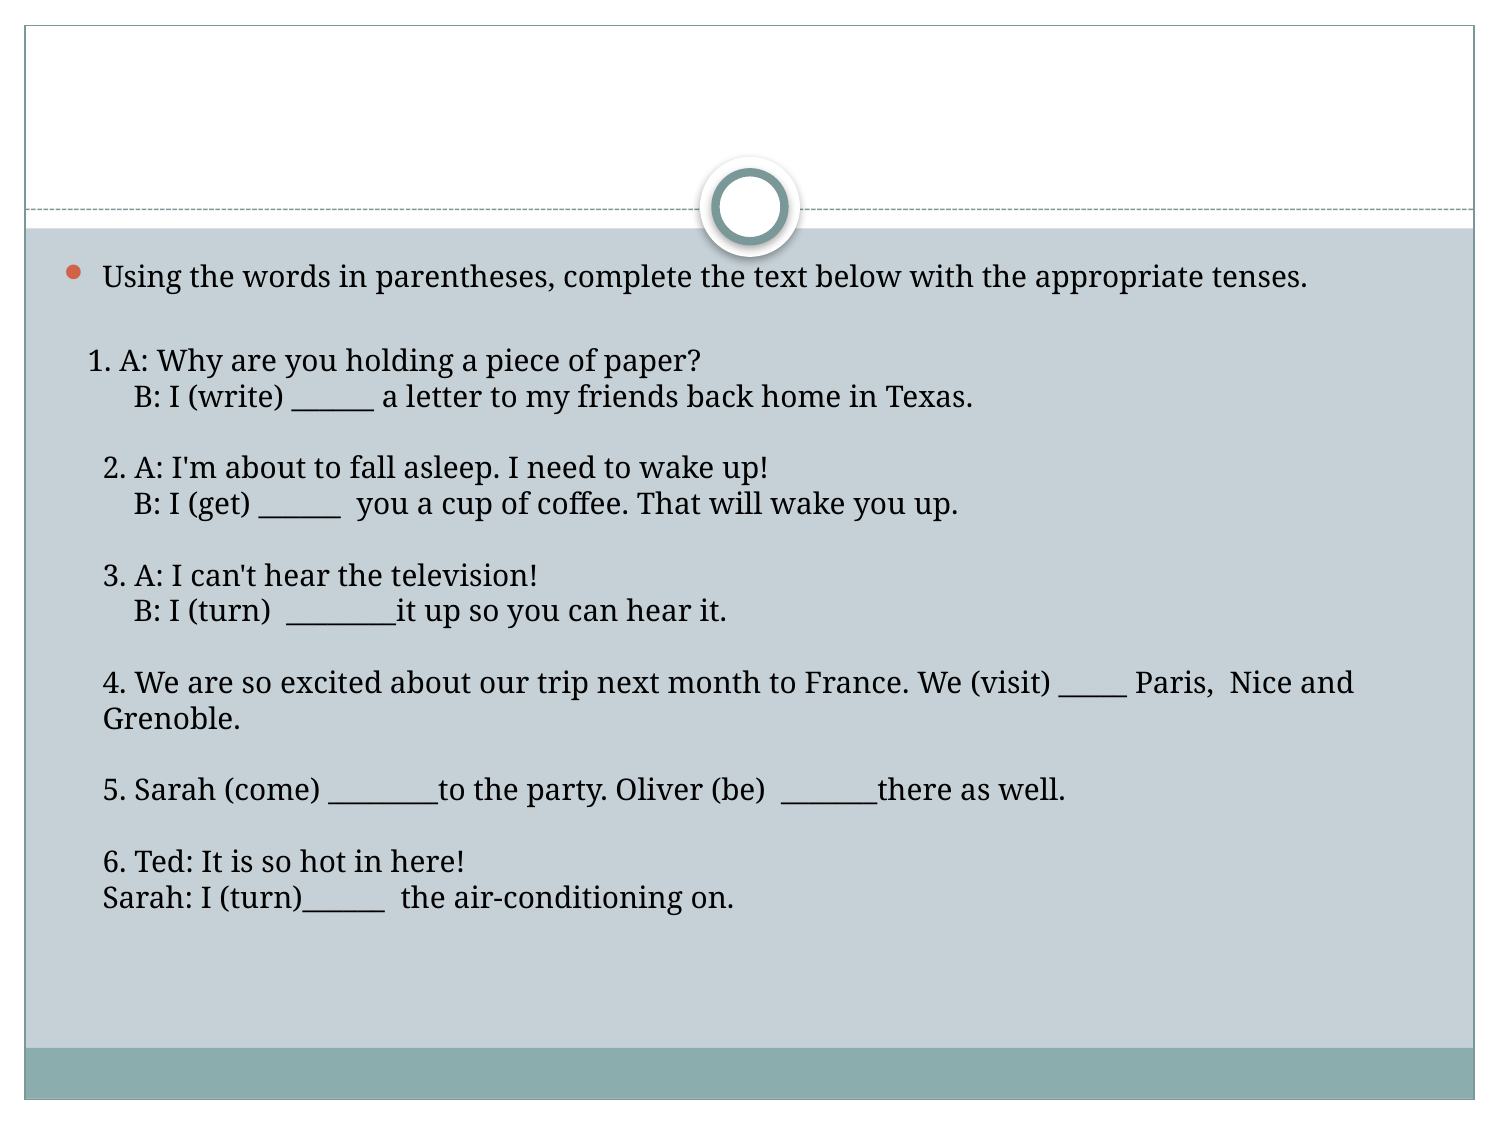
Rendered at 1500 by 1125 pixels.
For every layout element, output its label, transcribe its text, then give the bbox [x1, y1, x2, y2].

list Using the words in parentheses, complete the text below with the appropriate tenses. 1. A: Why are you holding a piece of paper? B: I (write) ______ a letter to my friends back home in Texas. 2. A: I'm about to fall asleep. I need to wake up! B: I (get) ______ you a cup of coffee. That will wake you up. 3. A: I can't hear the television! B: I (turn) ________it up so you can hear it. 4. We are so excited about our trip next month to France. We (visit) _____ Paris, Nice and Grenoble. 5. Sarah (come) ________to the party. Oliver (be) _______there as well. 6. Ted: It is so hot in here! Sarah: I (turn)______ the air-conditioning on. [49, 250, 1445, 1001]
